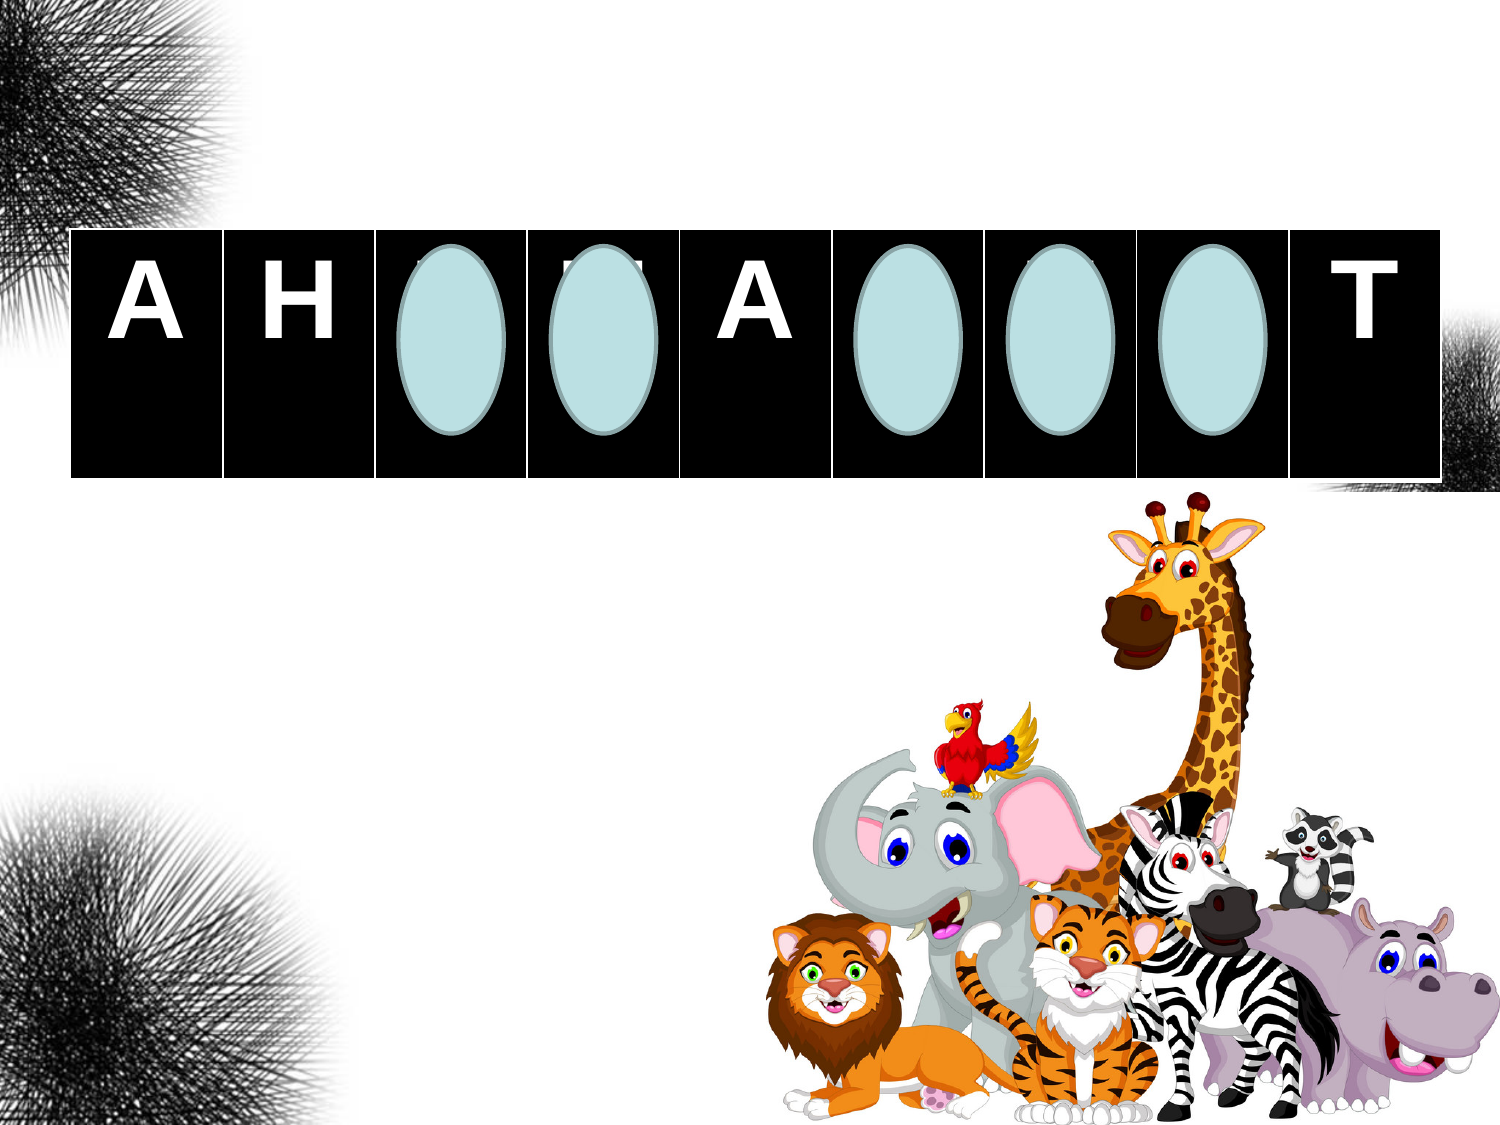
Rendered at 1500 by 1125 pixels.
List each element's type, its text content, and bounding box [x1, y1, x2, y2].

text_box [1005, 243, 1116, 436]
text_box [853, 243, 963, 436]
table_header И [985, 230, 1136, 478]
table_header Н [224, 230, 374, 478]
text_box [1157, 243, 1268, 436]
table_header Т [1290, 230, 1440, 478]
table_header И [376, 230, 526, 478]
table_header С [1137, 230, 1288, 478]
table_header А [71, 230, 222, 478]
picture [0, 0, 1500, 1125]
table_header А [680, 230, 831, 478]
text_box [396, 243, 506, 436]
table_header Л [833, 230, 983, 478]
text_box [548, 243, 659, 436]
table_header М [528, 230, 679, 478]
